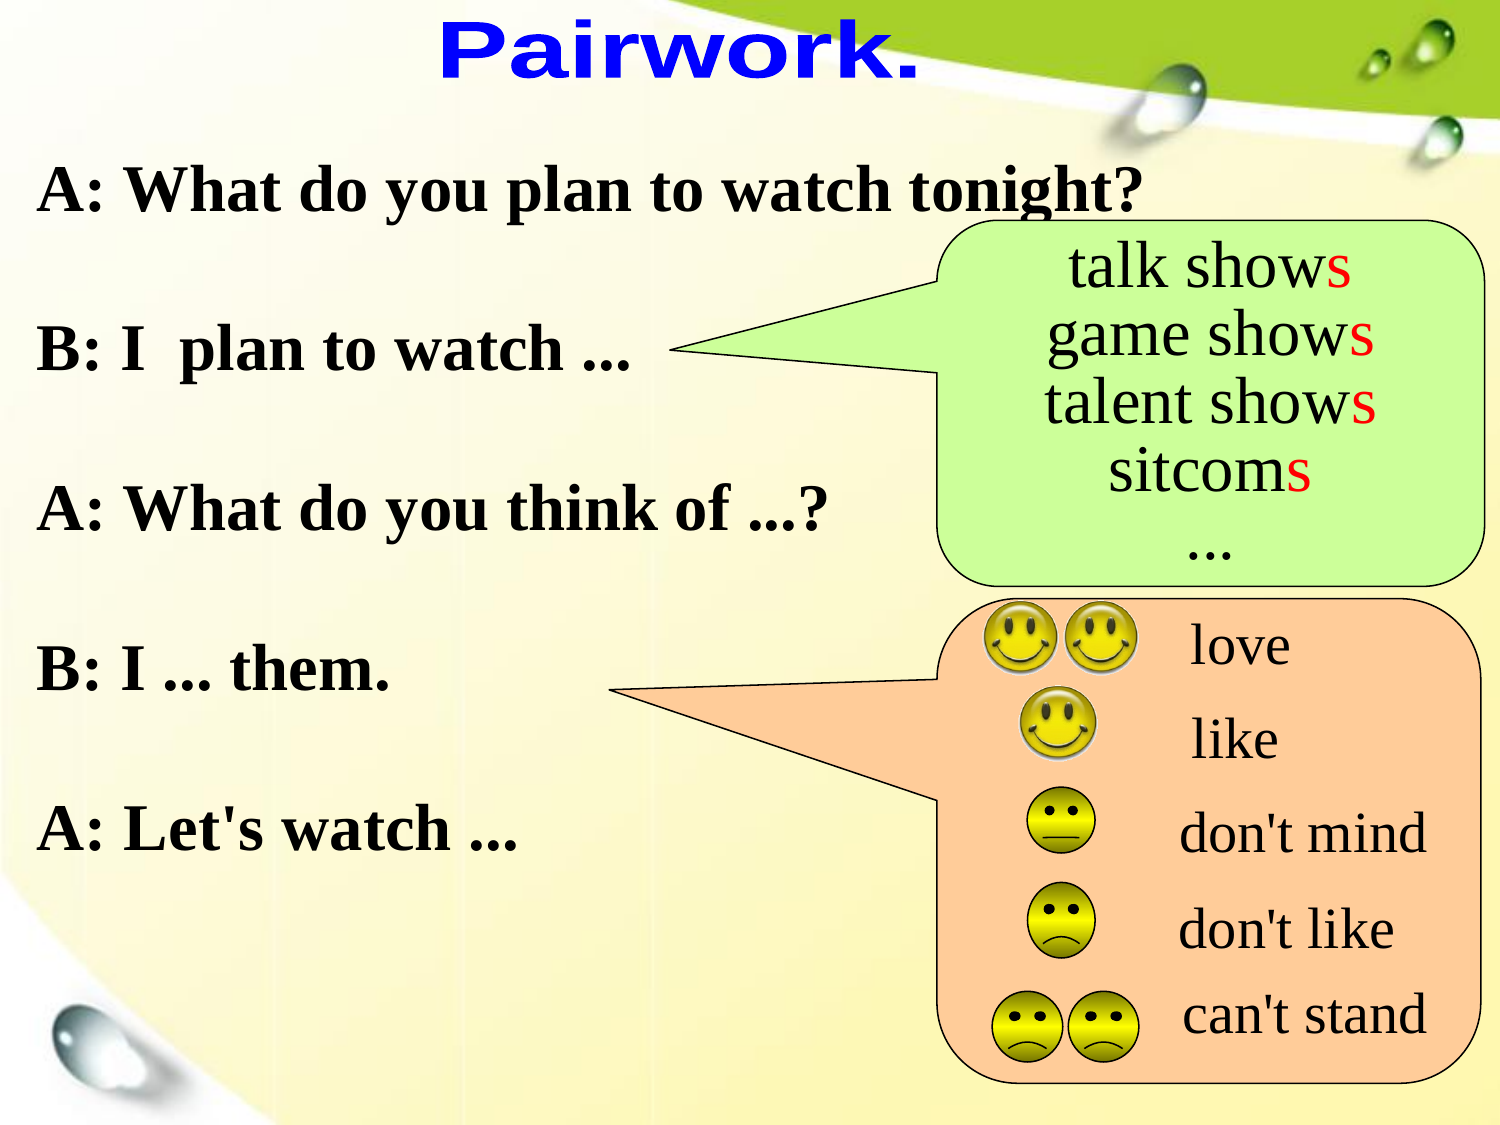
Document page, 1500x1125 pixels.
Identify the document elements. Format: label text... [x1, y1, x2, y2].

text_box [936, 598, 1493, 1084]
picture [0, 0, 1500, 1125]
text_box A: What do you plan to watch tonight? B: I plan to watch ... A: What do you think of ...? B: I ... them. A: Let's watch ... [22, 56, 1162, 872]
text_box talk shows game shows talent shows sitcoms ... [669, 220, 1485, 587]
